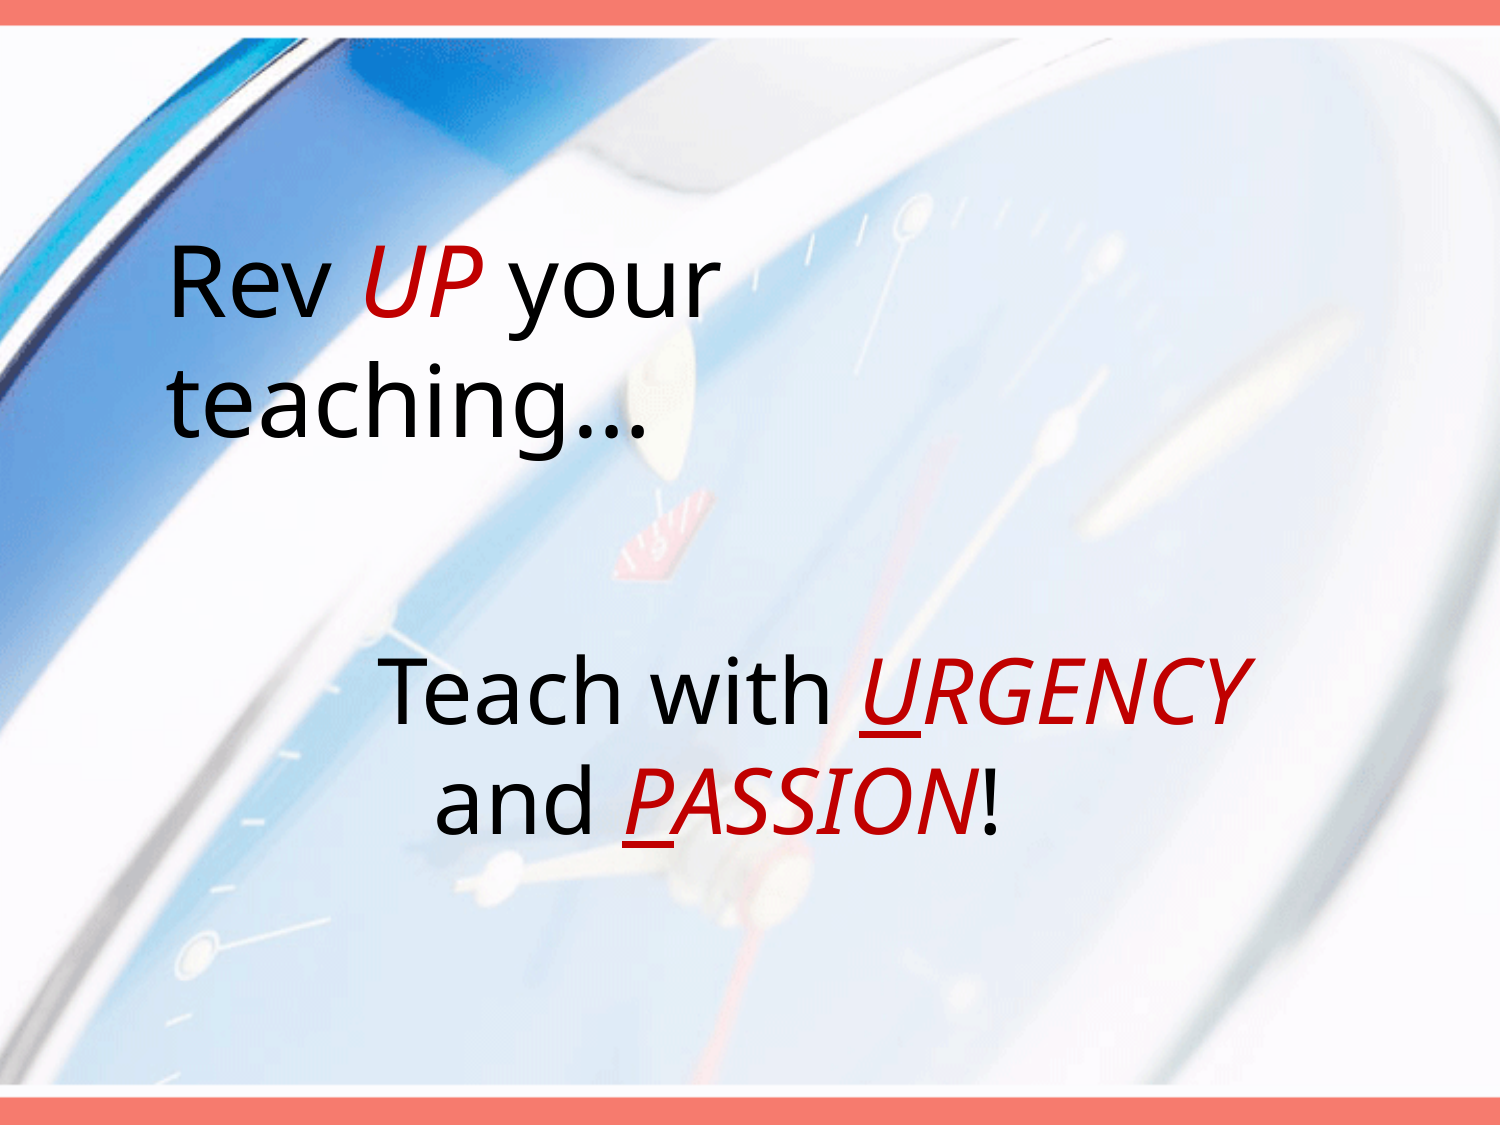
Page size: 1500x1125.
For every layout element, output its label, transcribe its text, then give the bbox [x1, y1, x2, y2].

title Rev UP your teaching… [149, 237, 1200, 438]
list Teach with URGENCY and PASSION! [362, 624, 1413, 963]
picture [0, 0, 1500, 1125]
